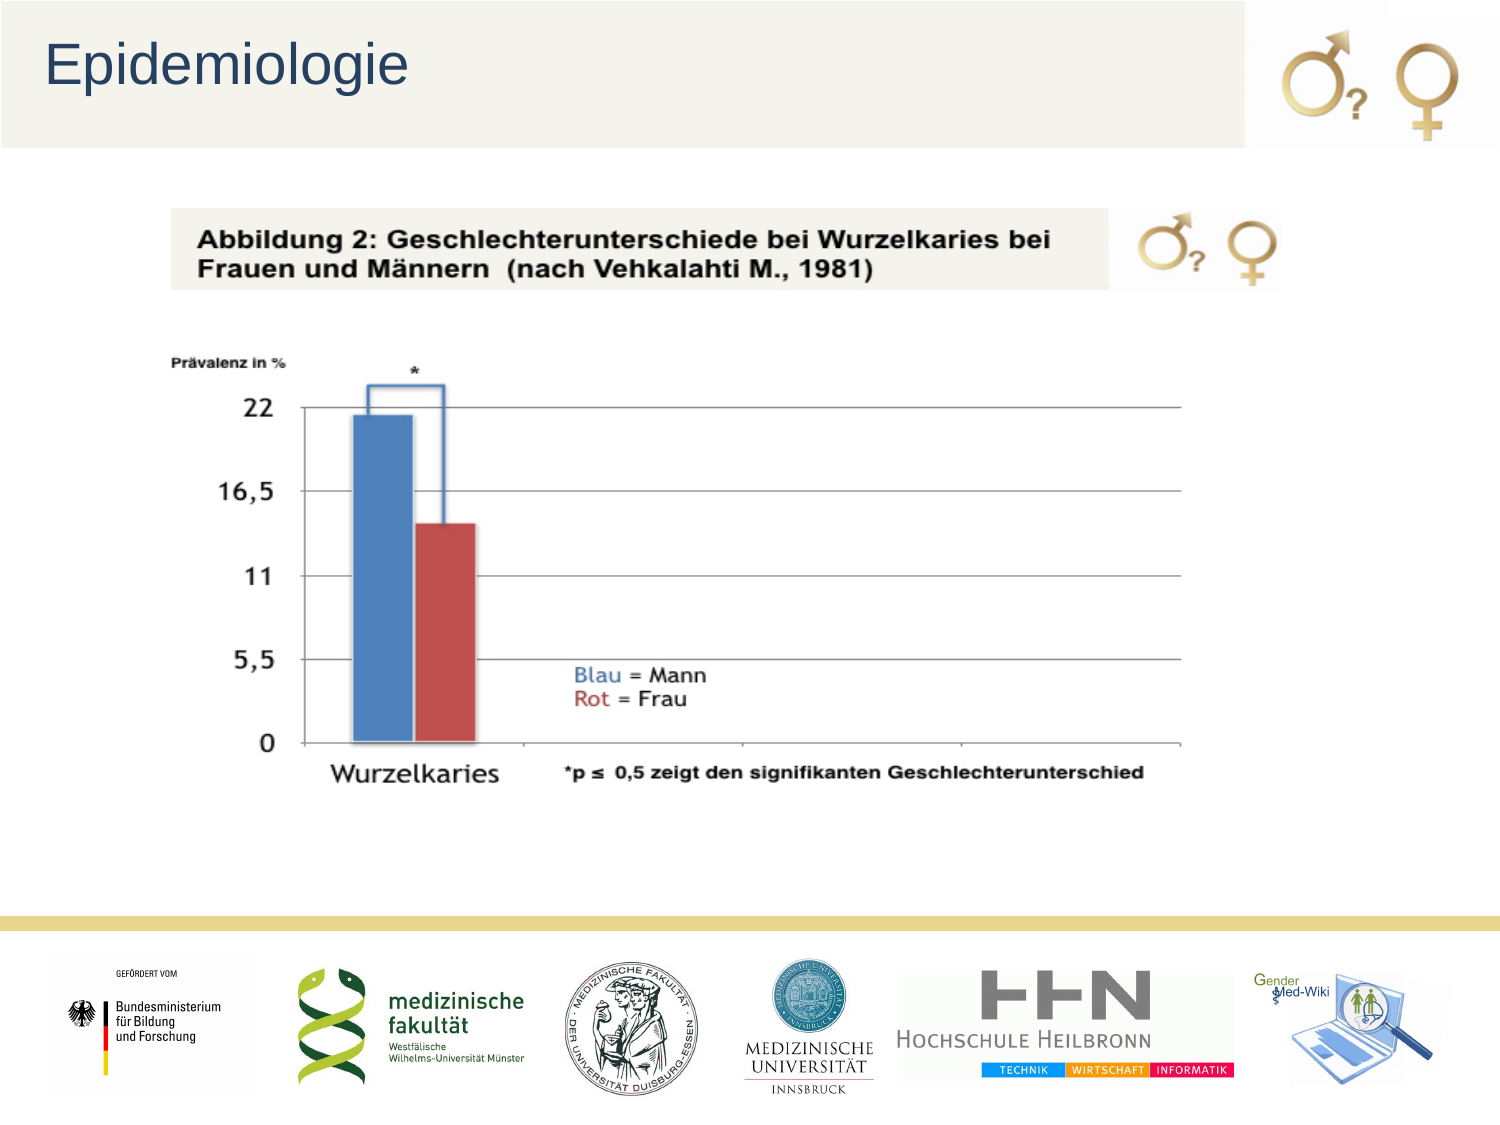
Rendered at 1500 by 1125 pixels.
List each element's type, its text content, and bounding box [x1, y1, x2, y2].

picture [298, 952, 1234, 1100]
picture [1246, 965, 1453, 1087]
text_box Epidemiologie [29, 19, 798, 104]
picture [170, 207, 1282, 788]
picture [1245, 0, 1500, 149]
picture [47, 952, 255, 1100]
